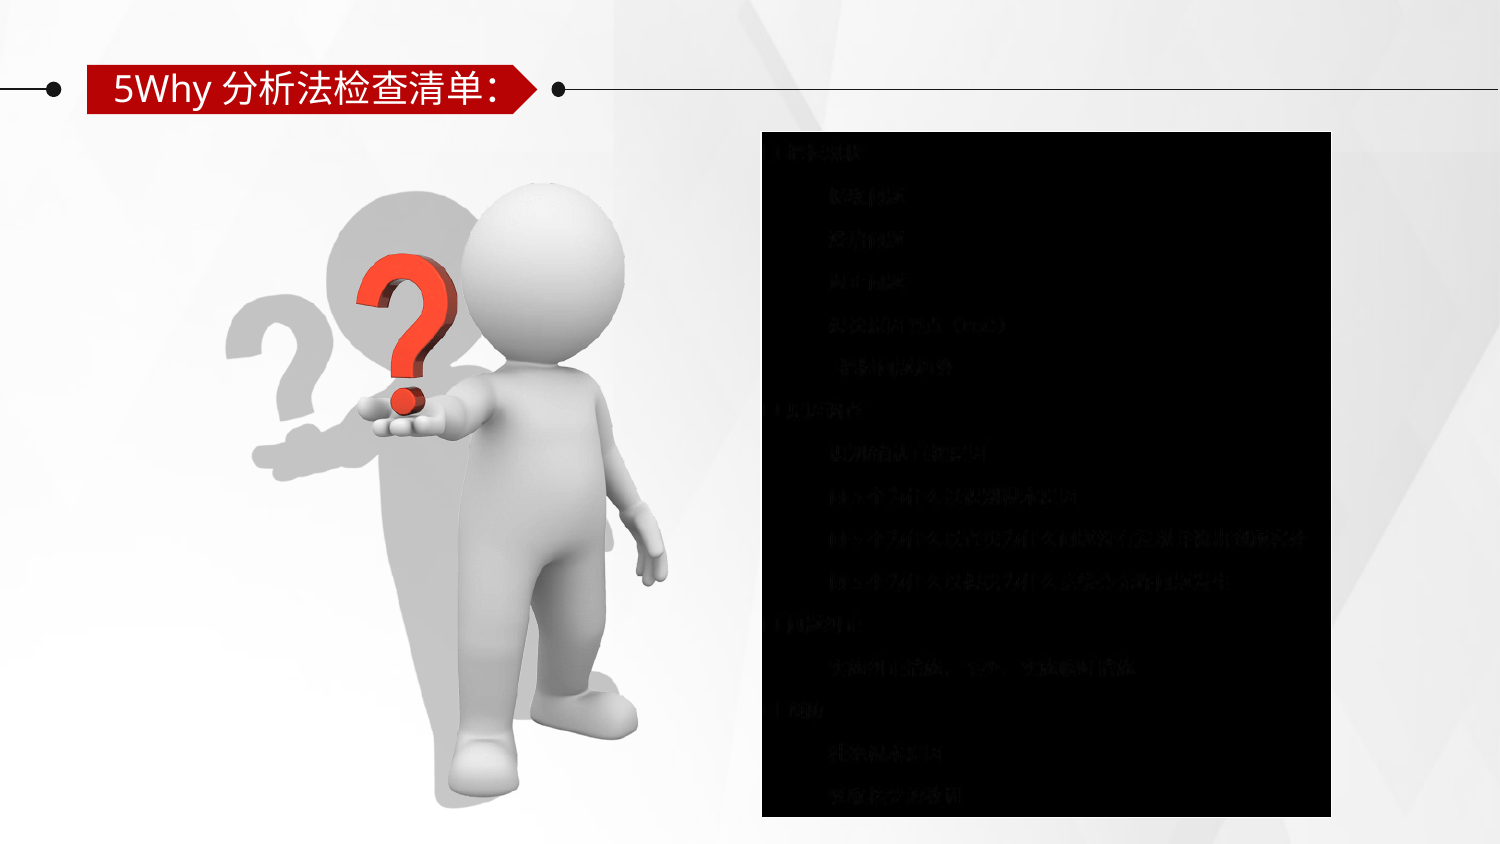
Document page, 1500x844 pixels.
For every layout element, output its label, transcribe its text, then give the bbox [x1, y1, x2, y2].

text_box [85, 62, 98, 98]
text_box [553, 83, 1499, 96]
picture [53, 100, 1332, 838]
text_box 5Why分析法检查清单： [98, 57, 538, 98]
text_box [23, 59, 36, 120]
